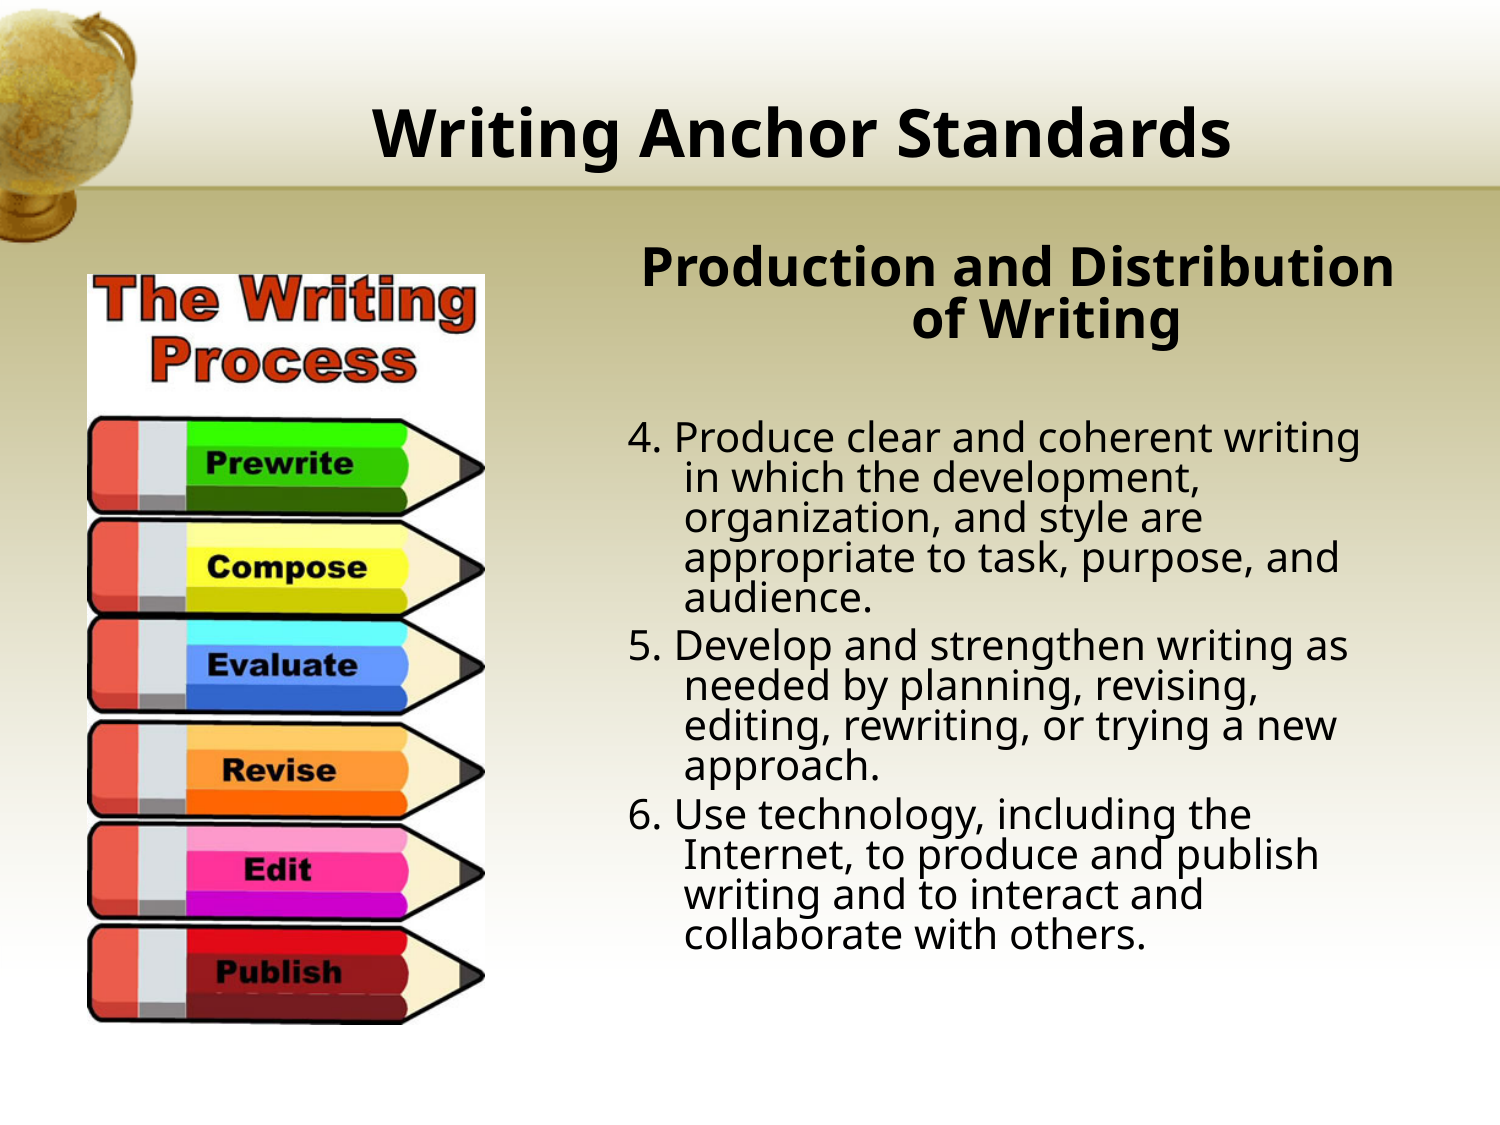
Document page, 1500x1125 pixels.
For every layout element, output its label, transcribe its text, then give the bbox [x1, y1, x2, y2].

list Production and Distribution of Writing 4. Produce clear and coherent writing in which the development, organization, and style are appropriate to task, purpose, and audience. 5. Develop and strengthen writing as needed by planning, revising, editing, rewriting, or trying a new approach. 6. Use technology, including the Internet, to produce and publish writing and to interact and collaborate with others. [612, 237, 1425, 1043]
picture [0, 0, 1500, 1125]
title Writing Anchor Standards [171, 36, 1436, 179]
